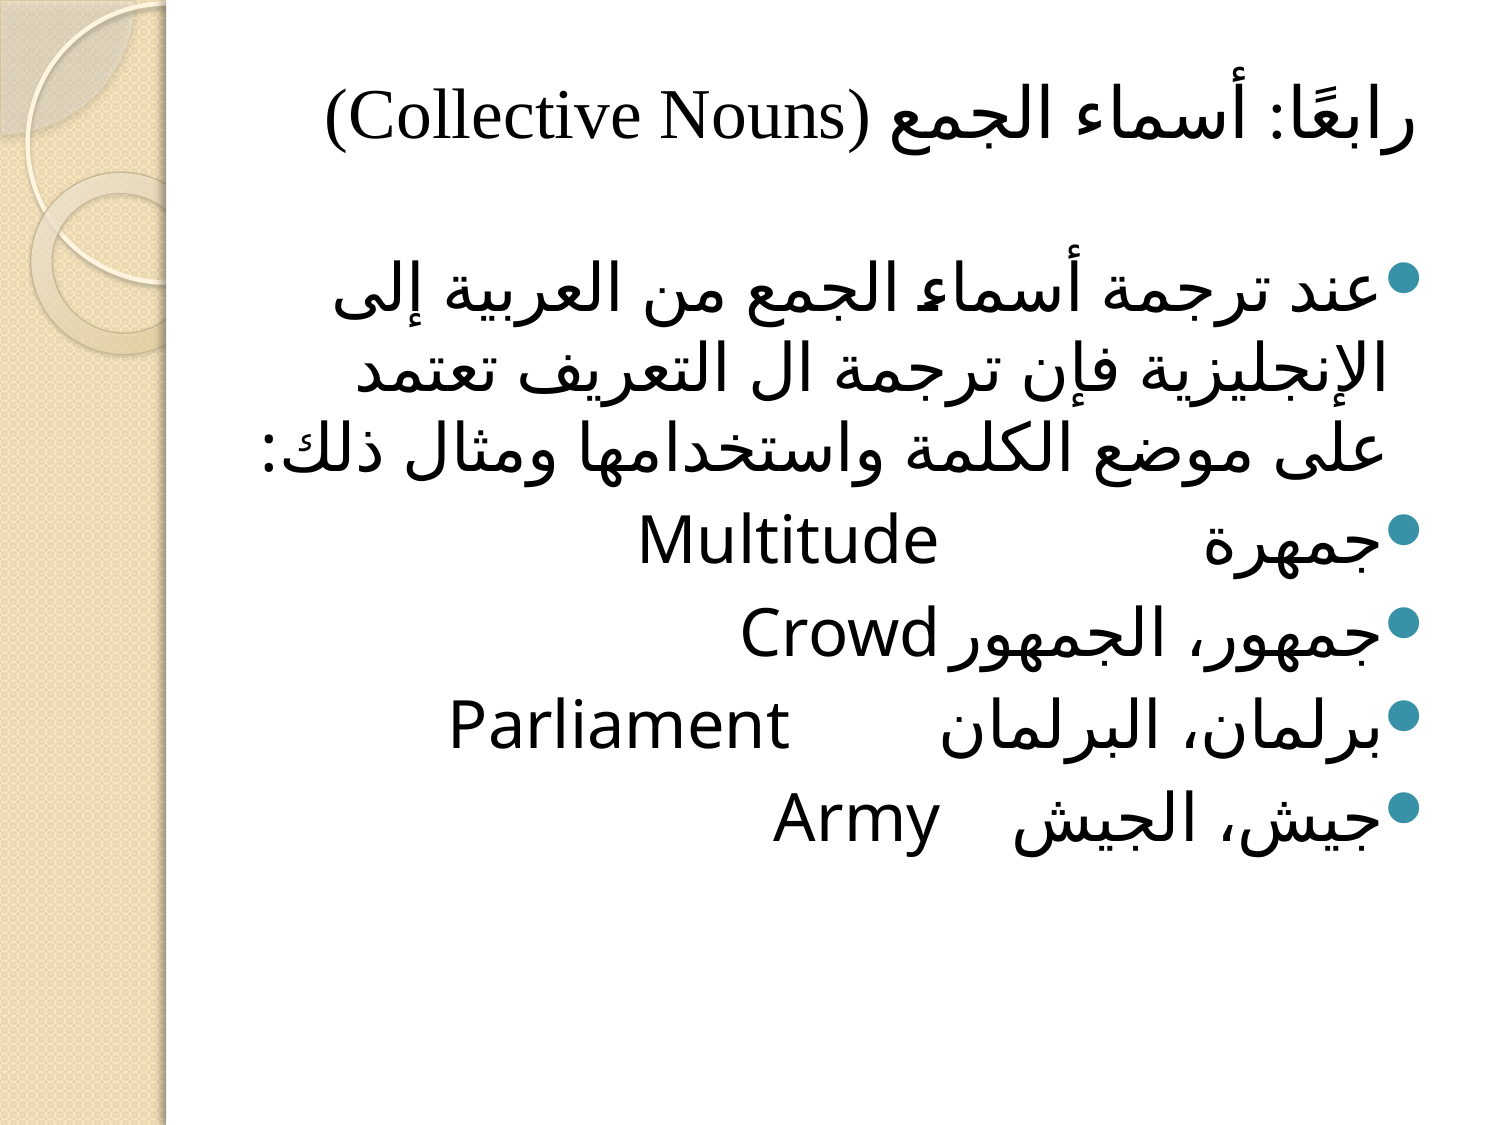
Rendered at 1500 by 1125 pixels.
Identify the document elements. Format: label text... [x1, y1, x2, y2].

title رابعًا: أسماء الجمع (Collective Nouns) [235, 45, 1466, 233]
list عند ترجمة أسماء الجمع من العربية إلى الإنجليزية فإن ترجمة ال التعريف تعتمد على موضع الكلمة واستخدامها ومثال ذلك: جمهرة Multitude جمهور، الجمهور Crowd برلمان، البرلمان Parliament جيش، الجيش Army [235, 237, 1466, 1025]
